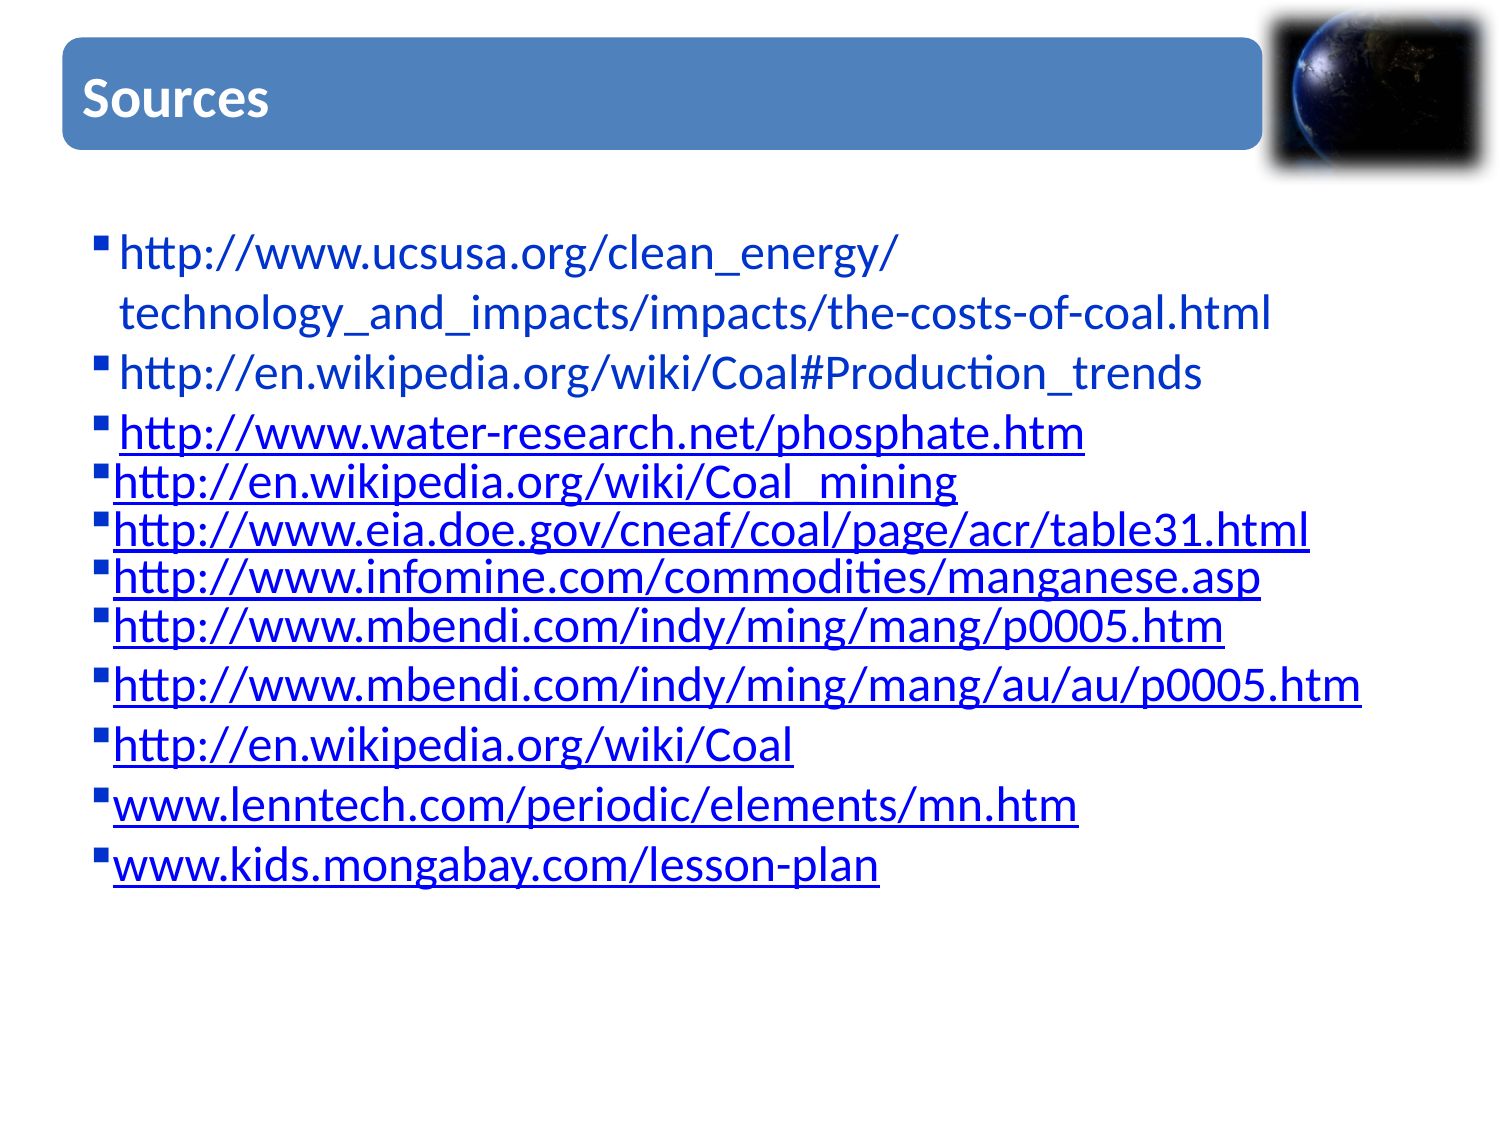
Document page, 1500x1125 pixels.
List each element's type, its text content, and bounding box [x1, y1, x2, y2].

text_box Sources [60, 35, 1246, 153]
picture [1251, 0, 1500, 188]
text_box http://www.ucsusa.org/clean_energy/technology_and_impacts/impacts/the-costs-of-coal.html http://en.wikipedia.org/wiki/Coal#Production_trends http://www.water-research.net/phosphate.htm http://en.wikipedia.org/wiki/Coal_mining http://www.eia.doe.gov/cneaf/coal/page/acr/table31.html http://www.infomine.com/commodities/manganese.asp http://www.mbendi.com/indy/ming/mang/p0005.htm http://www.mbendi.com/indy/ming/mang/au/au/p0005.htm http://en.wikipedia.org/wiki/Coal www.lenntech.com/periodic/elements/mn.htm www.kids.mongabay.com/lesson-plan [74, 212, 1413, 959]
